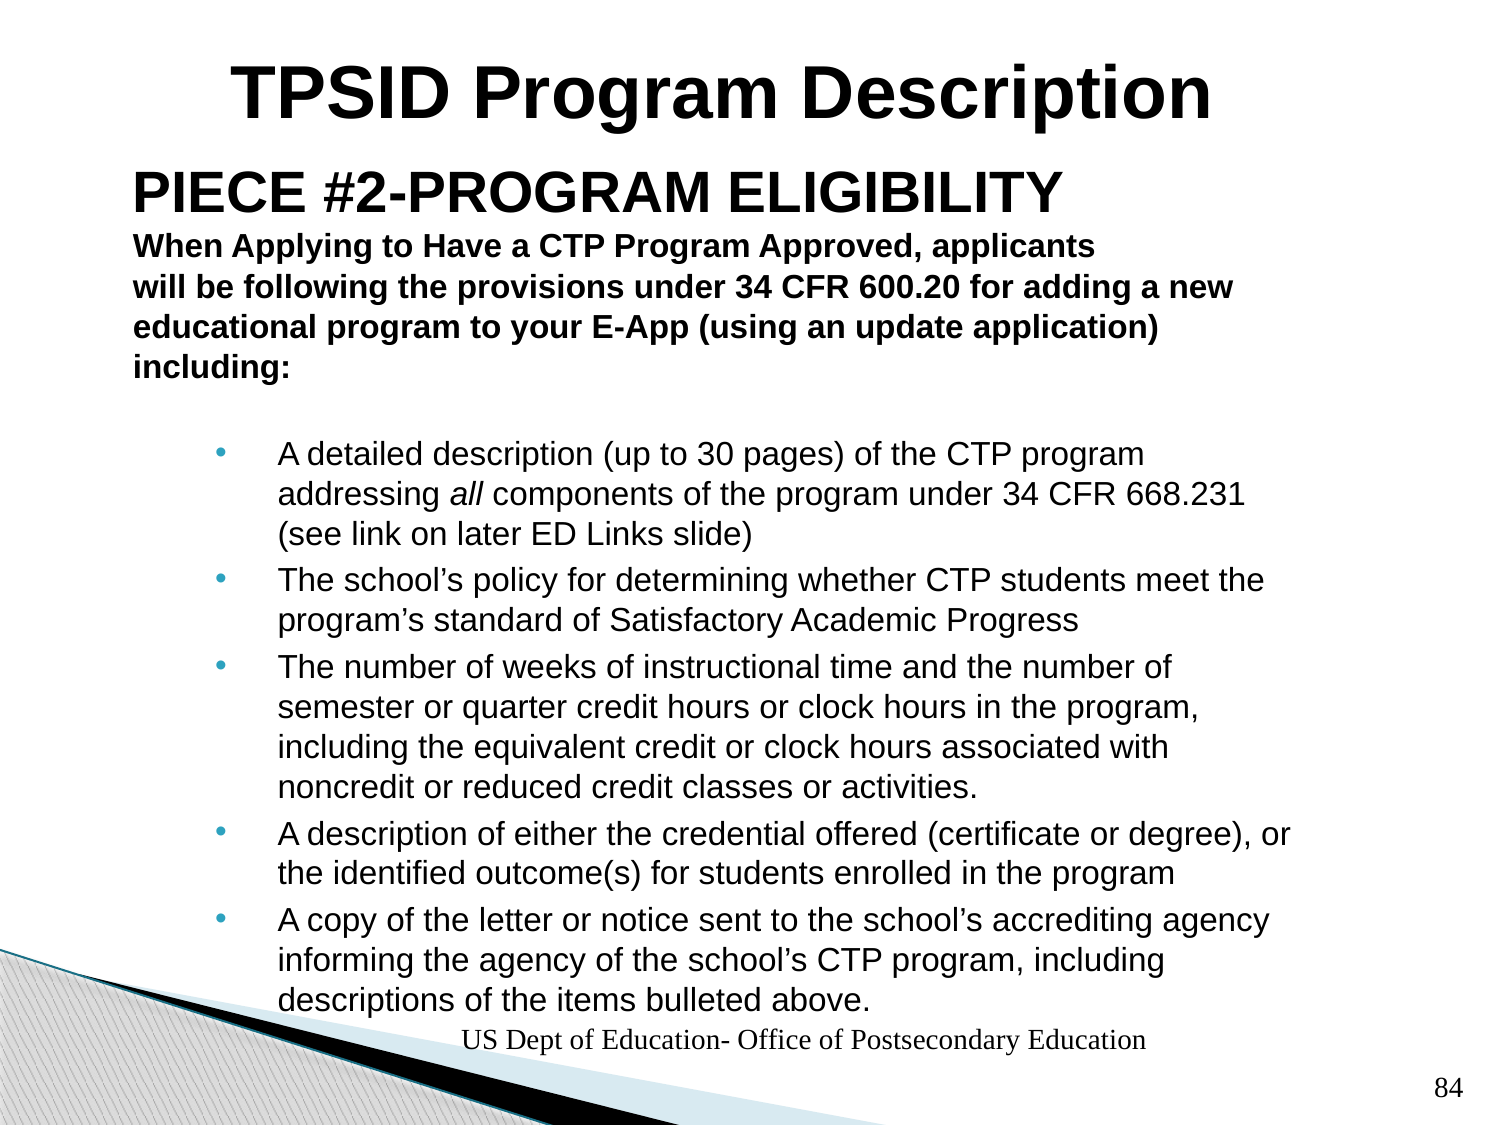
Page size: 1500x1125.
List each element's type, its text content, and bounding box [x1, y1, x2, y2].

list PIECE #2-PROGRAM ELIGIBILITY When Applying to Have a CTP Program Approved, applicants will be following the provisions under 34 CFR 600.20 for adding a new educational program to your E-App (using an update application) including: A detailed description (up to 30 pages) of the CTP program addressing all components of the program under 34 CFR 668.231 (see link on later ED Links slide) The school’s policy for determining whether CTP students meet the program’s standard of Satisfactory Academic Progress The number of weeks of instructional time and the number of semester or quarter credit hours or clock hours in the program, including the equivalent credit or clock hours associated with noncredit or reduced credit classes or activities. A description of either the credential offered (certificate or degree), or the identified outcome(s) for students enrolled in the program A copy of the letter or notice sent to the school’s accrediting agency informing the agency of the school’s CTP program, including descriptions of the items bulleted above. [99, 62, 1325, 875]
footer US Dept of Education- Office of Postsecondary Education [387, 1025, 1163, 1063]
title TPSID Program Description [216, 24, 1479, 152]
slide_number 84 [1418, 1051, 1479, 1112]
